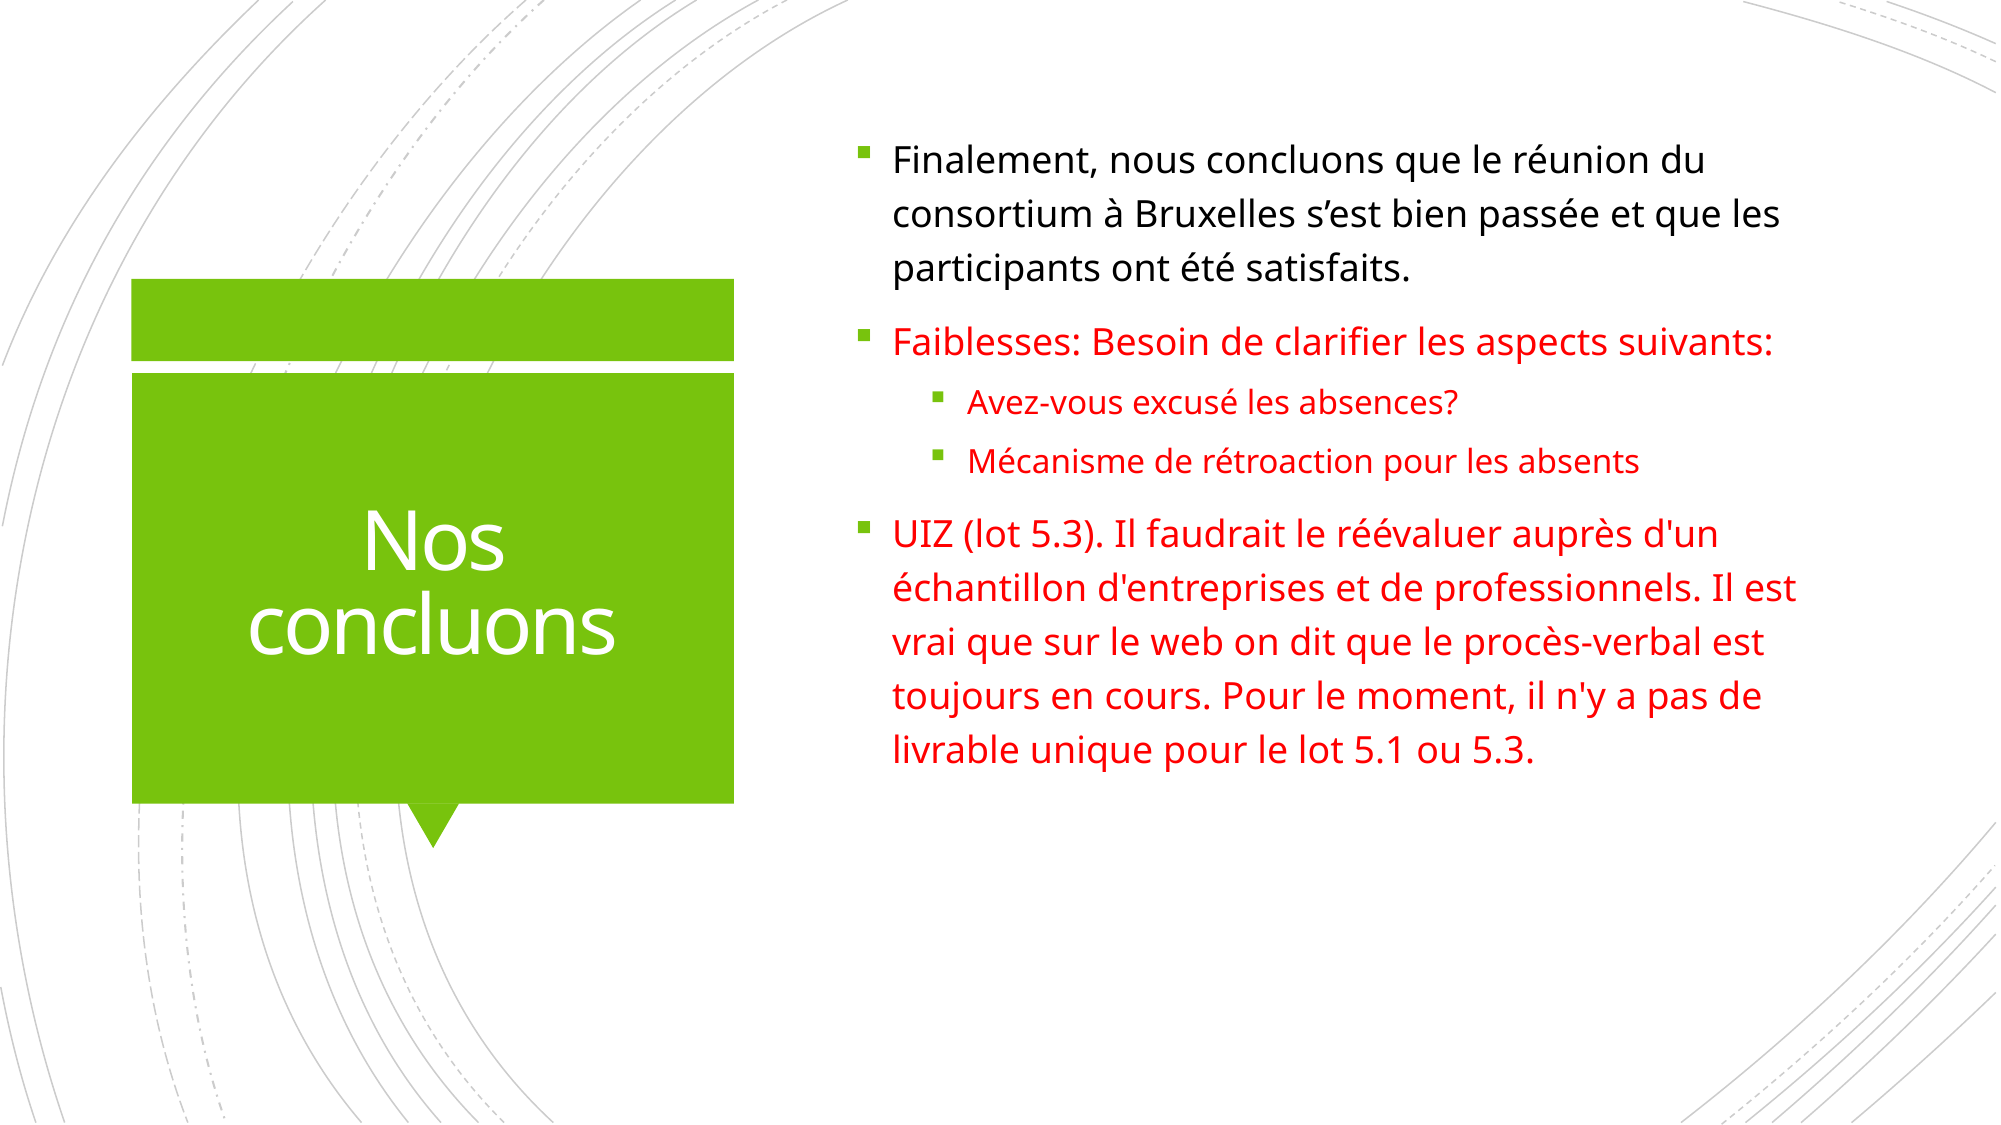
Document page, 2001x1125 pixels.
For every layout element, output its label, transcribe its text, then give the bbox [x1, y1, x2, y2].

title Nos concluons [145, 385, 720, 789]
list Finalement, nous concluons que le réunion du consortium à Bruxelles s’est bien passée et que les participants ont été satisfaits. Faiblesses: Besoin de clarifier les aspects suivants: Avez-vous excusé les absences? Mécanisme de rétroaction pour les absents UIZ (lot 5.3). Il faudrait le réévaluer auprès d'un échantillon d'entreprises et de professionnels. Il est vrai que sur le web on dit que le procès-verbal est toujours en cours. Pour le moment, il n'y a pas de livrable unique pour le lot 5.1 ou 5.3. [839, 131, 1871, 993]
